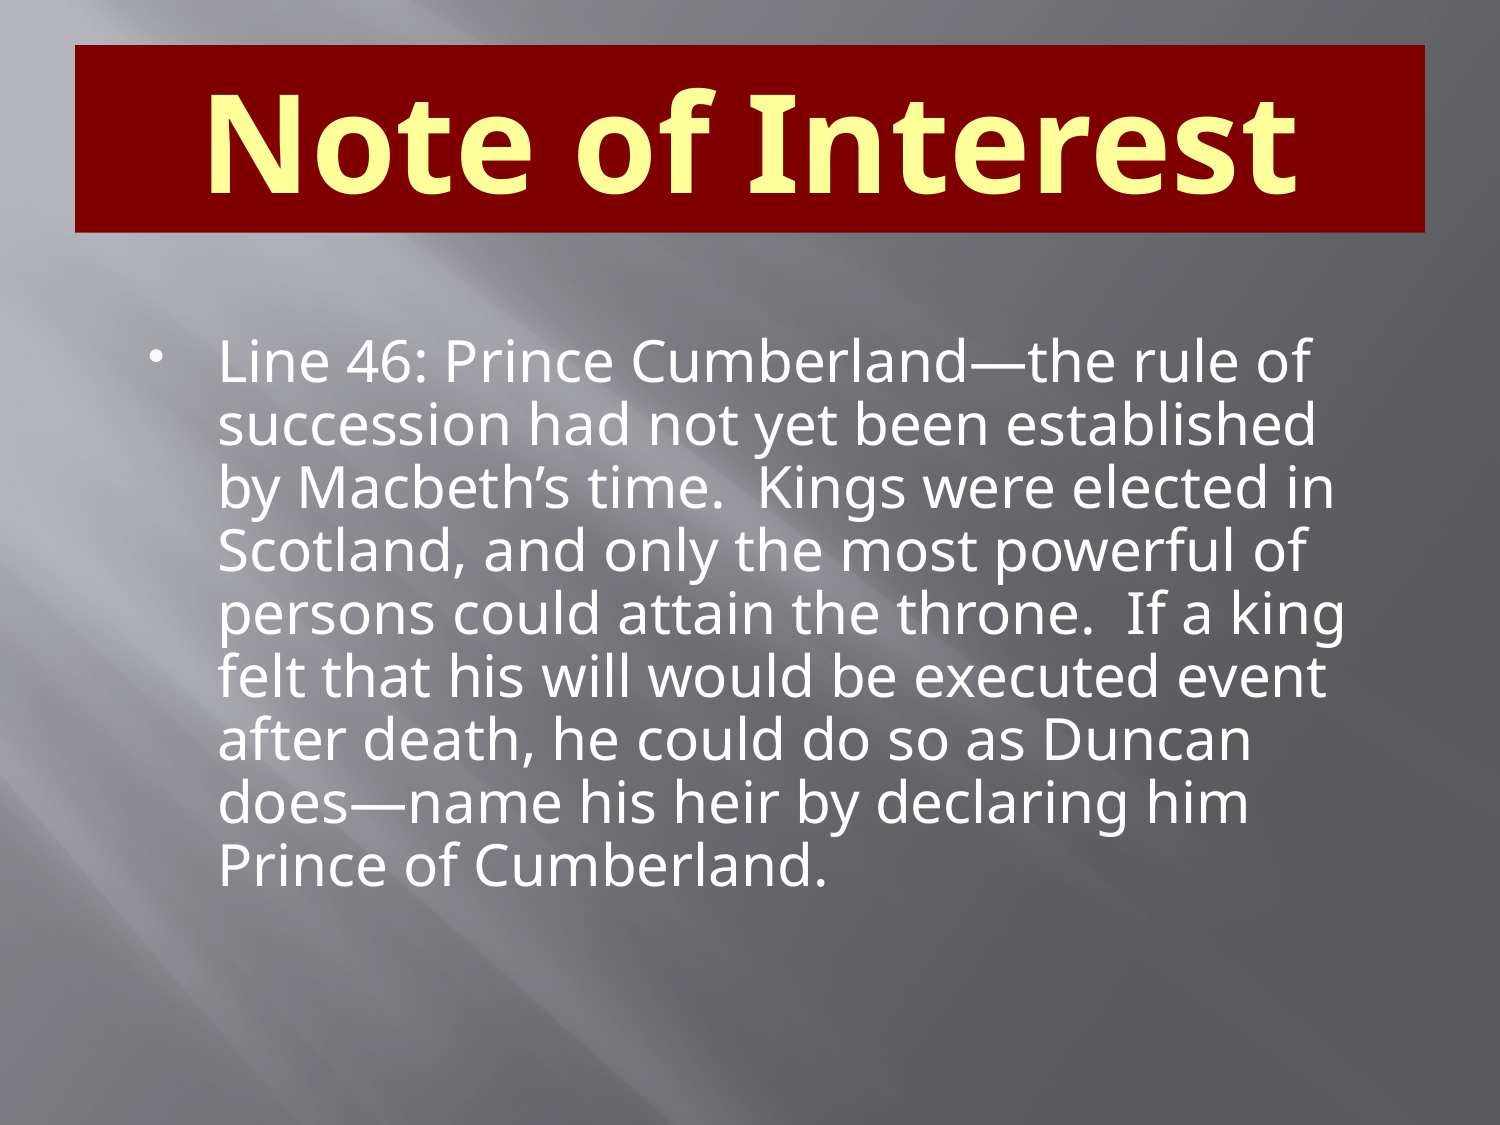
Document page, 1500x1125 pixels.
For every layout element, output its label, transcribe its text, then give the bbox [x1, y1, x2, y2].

list Line 46: Prince Cumberland—the rule of succession had not yet been established by Macbeth’s time. Kings were elected in Scotland, and only the most powerful of persons could attain the throne. If a king felt that his will would be executed event after death, he could do so as Duncan does—name his heir by declaring him Prince of Cumberland. [112, 324, 1388, 1071]
title Note of Interest [75, 45, 1425, 233]
